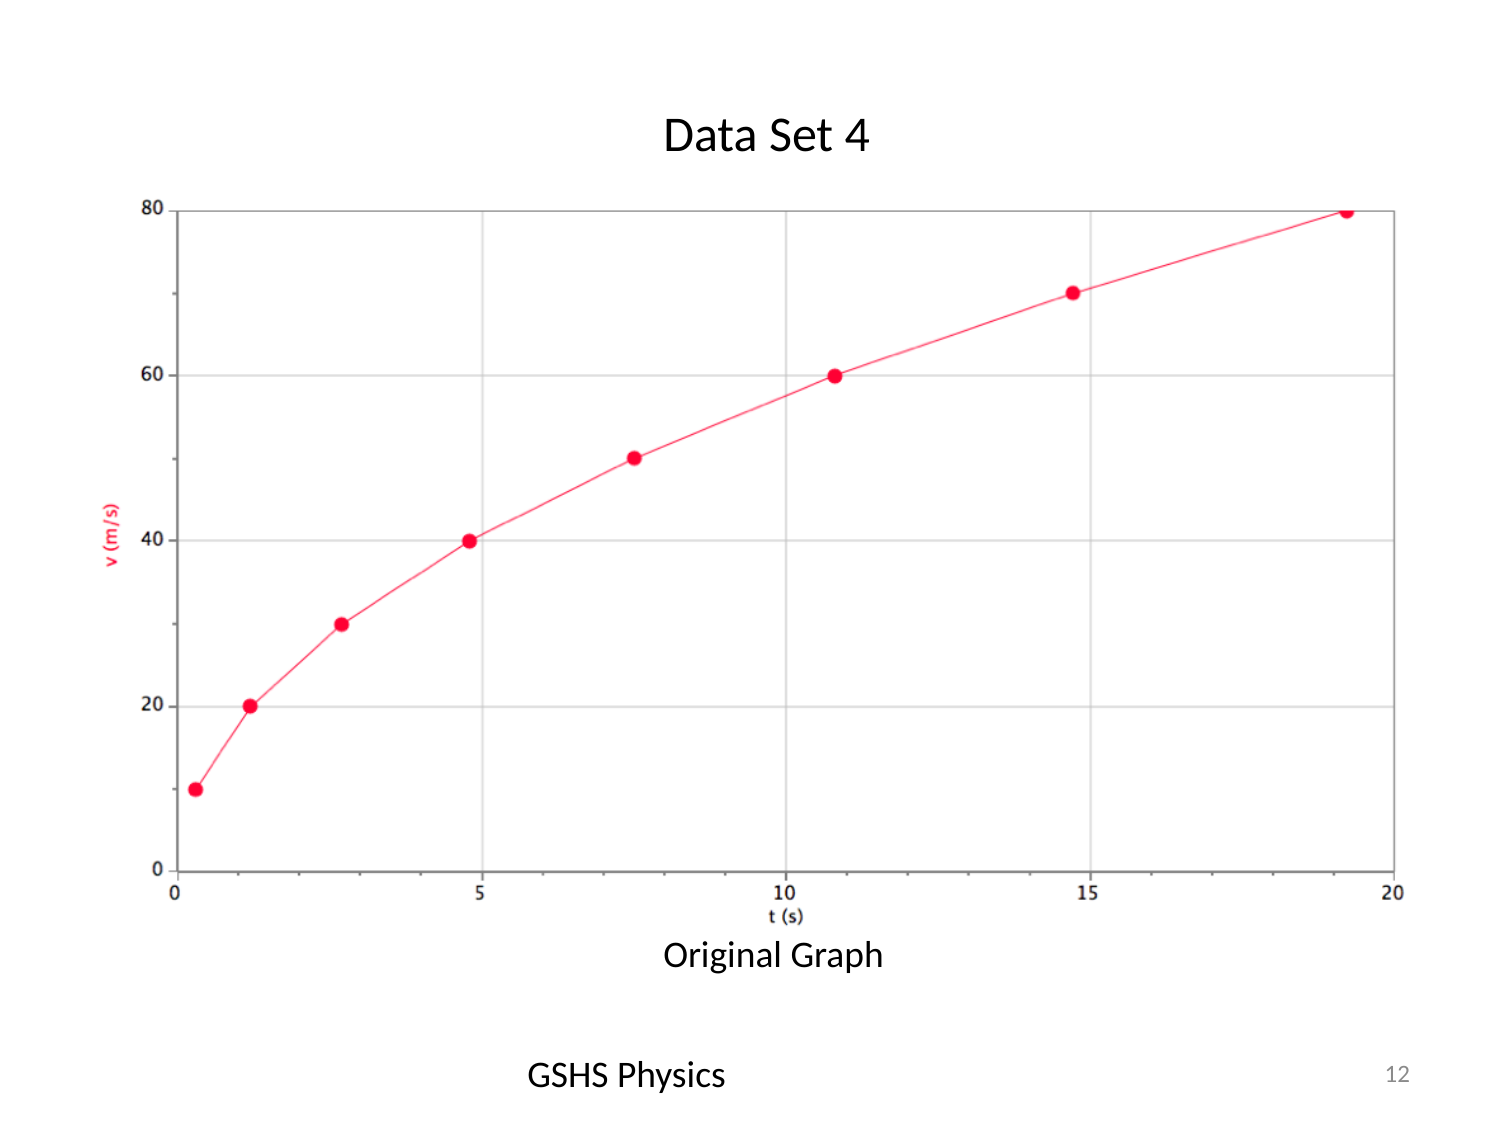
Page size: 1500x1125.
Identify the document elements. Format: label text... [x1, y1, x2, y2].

footer GSHS Physics [512, 1042, 988, 1103]
text_box Original Graph [648, 938, 904, 982]
slide_number 12 [1074, 1042, 1425, 1103]
text_box Data Set 4 [648, 94, 904, 168]
picture [94, 169, 1415, 929]
